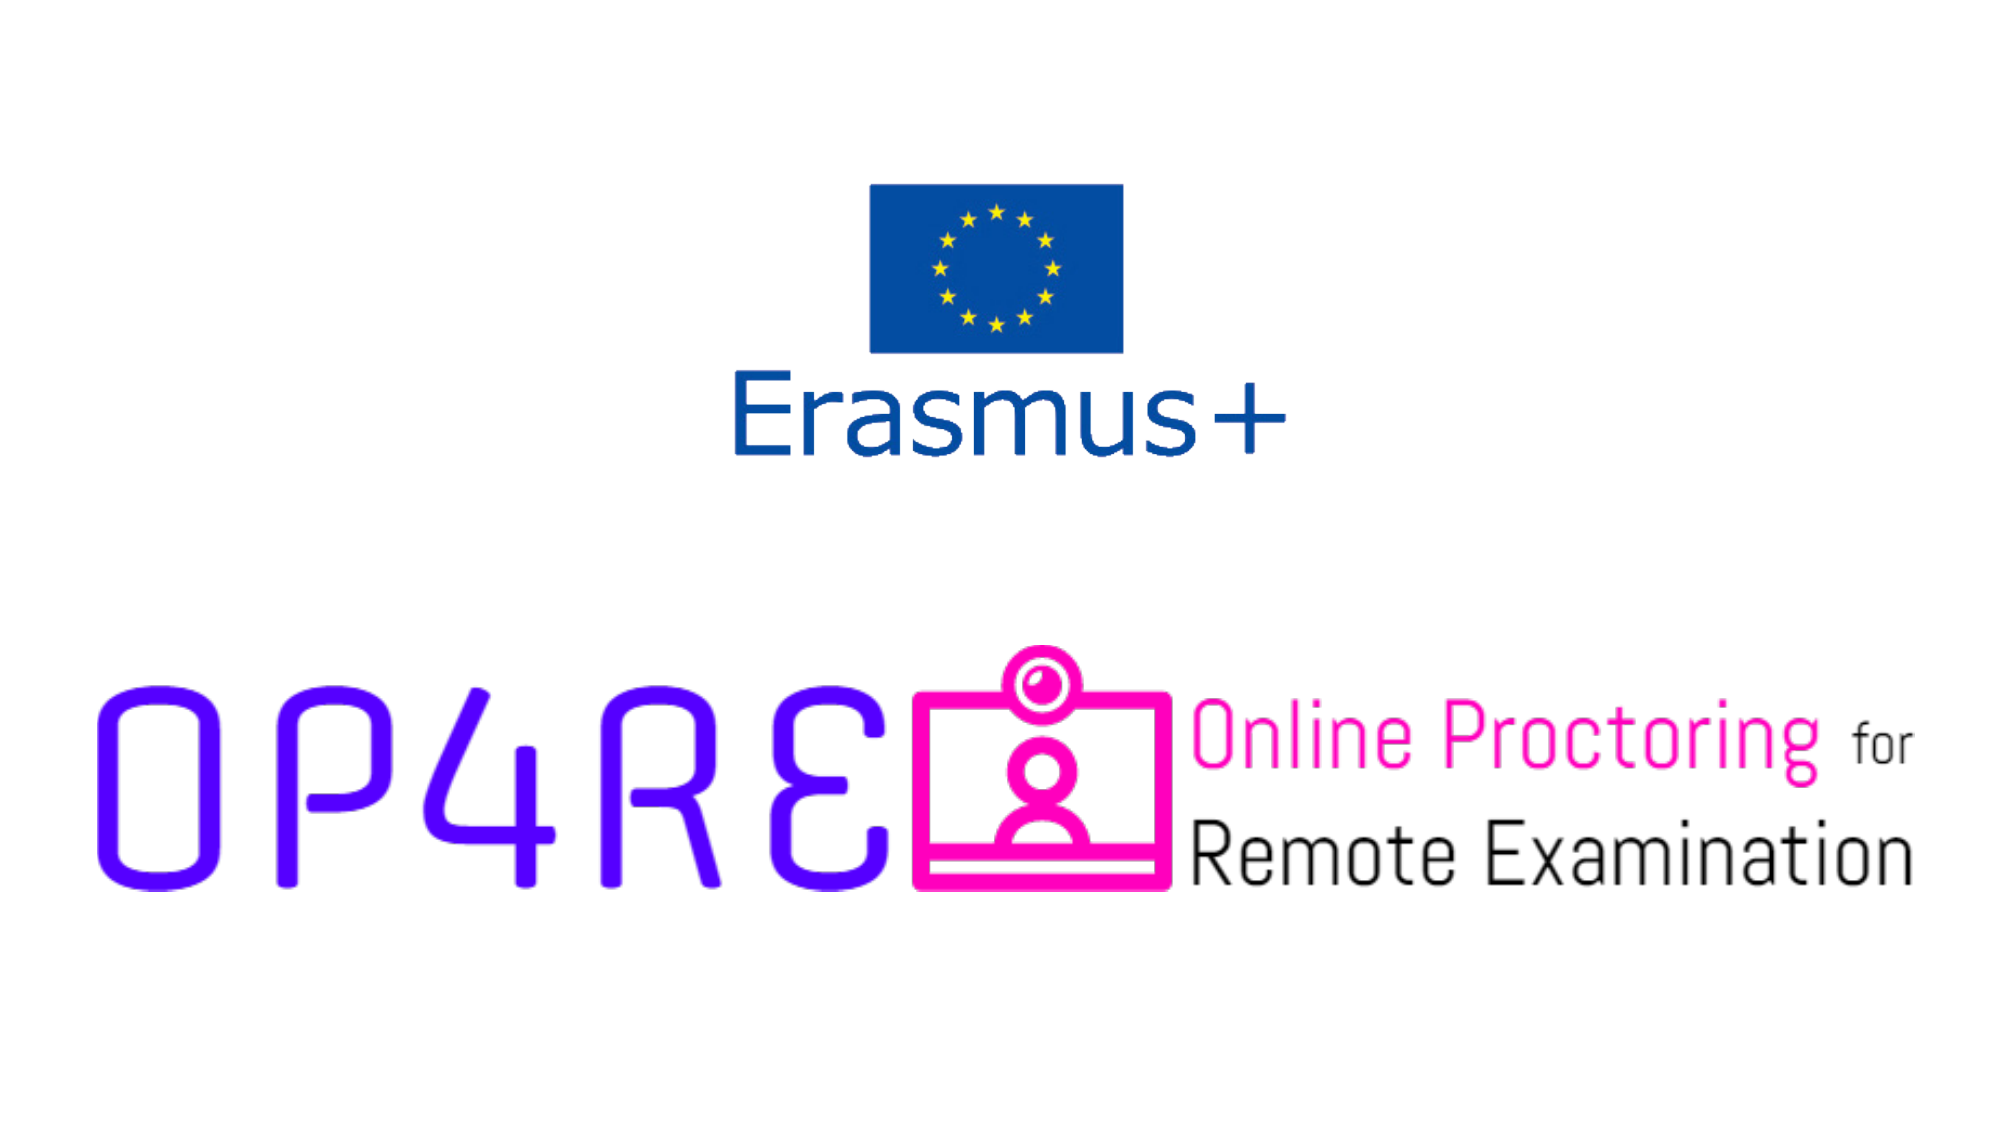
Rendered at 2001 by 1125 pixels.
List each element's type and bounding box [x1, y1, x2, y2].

picture [97, 645, 1915, 892]
picture [716, 137, 1296, 464]
